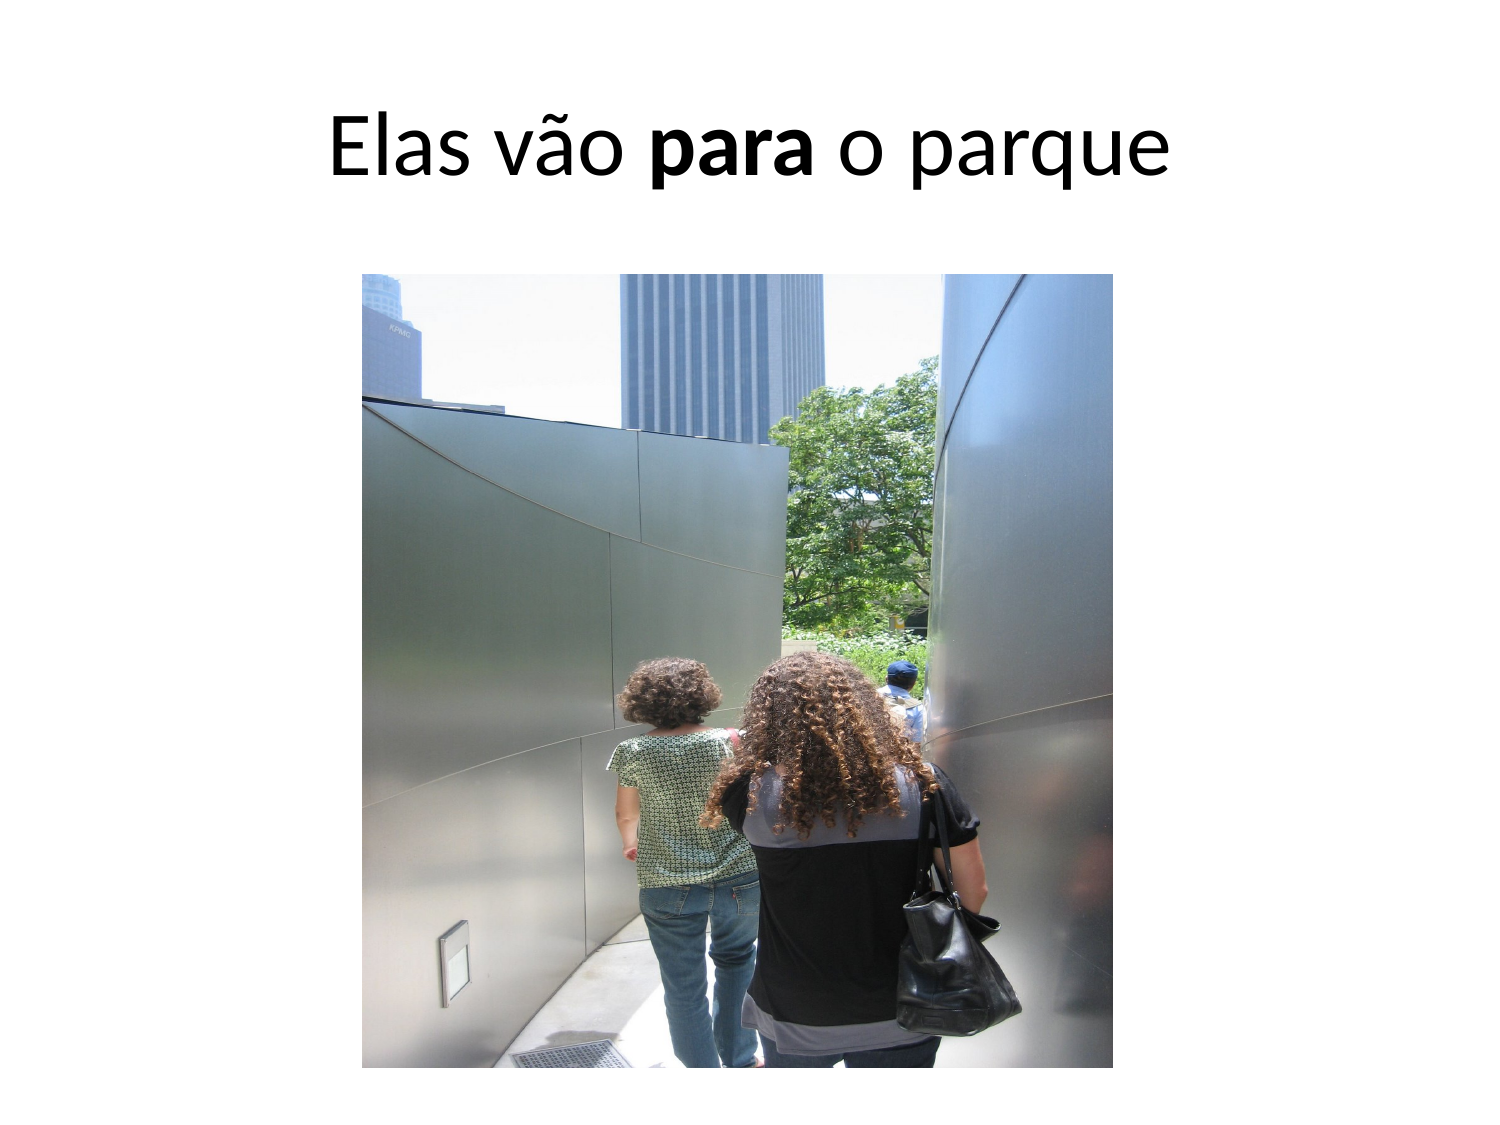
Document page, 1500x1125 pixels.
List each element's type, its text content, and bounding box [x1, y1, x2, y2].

title Elas vão para o parque [75, 45, 1425, 233]
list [362, 274, 1113, 1068]
